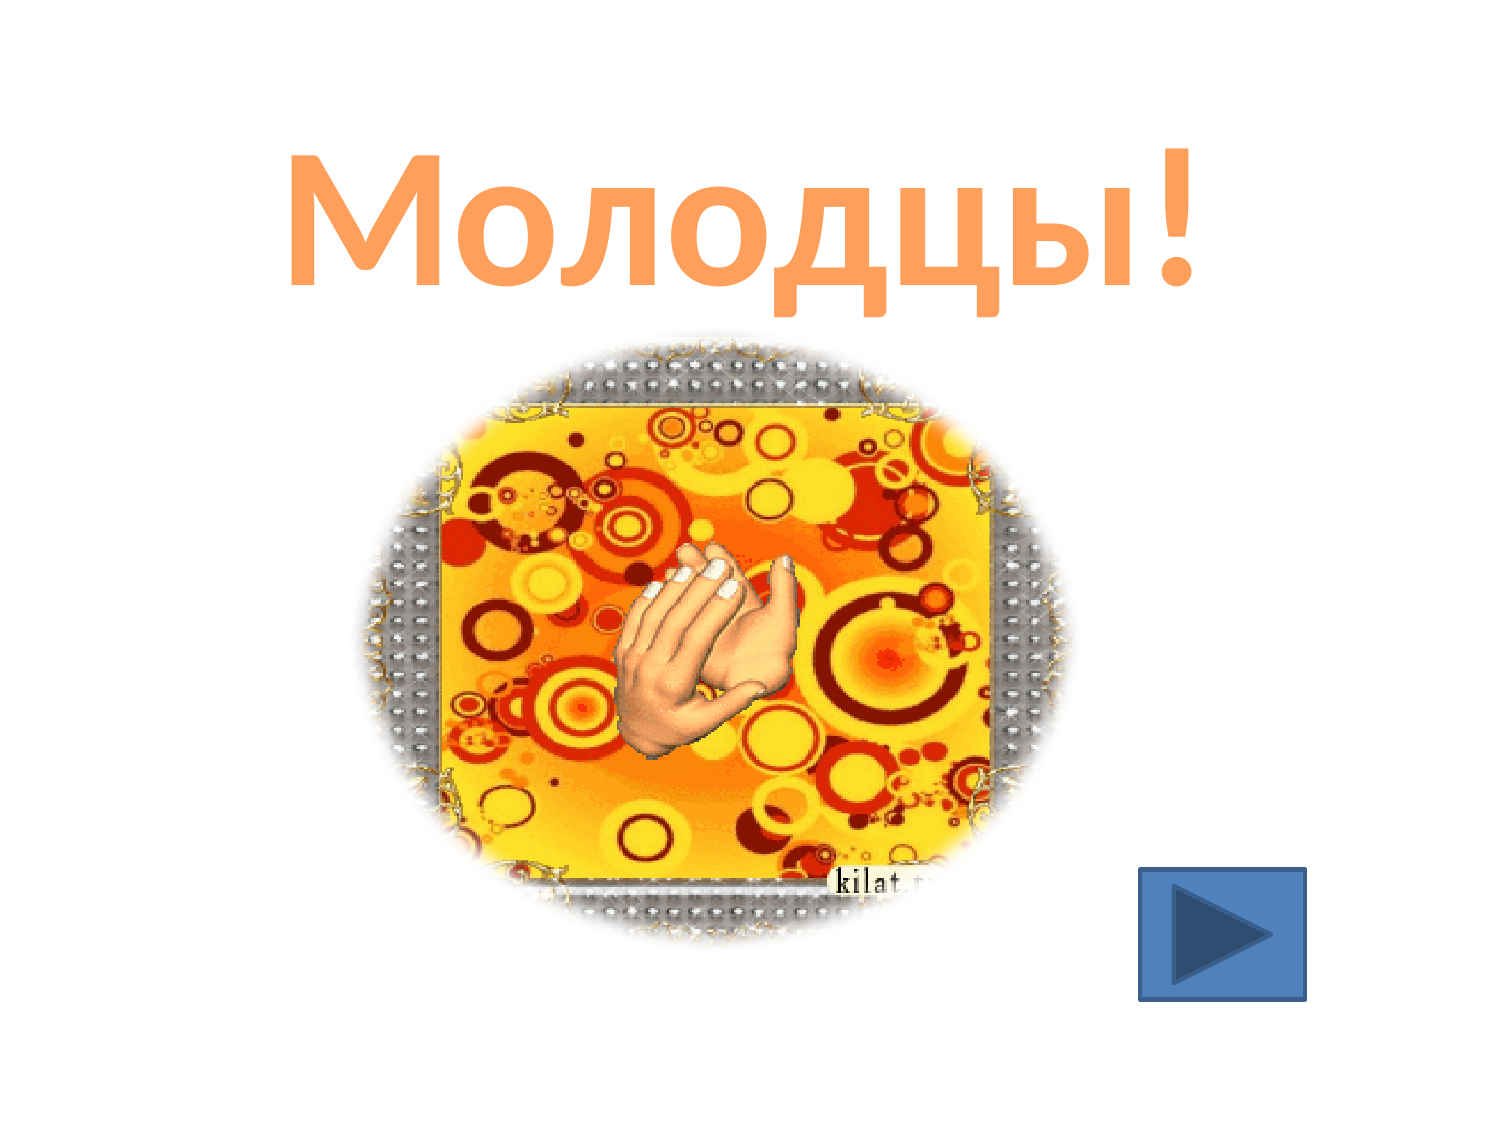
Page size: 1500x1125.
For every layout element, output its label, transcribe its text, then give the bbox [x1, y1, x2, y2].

text_box [1138, 867, 1307, 1002]
text_box Молодцы! [159, 78, 1329, 334]
picture [348, 326, 1081, 953]
